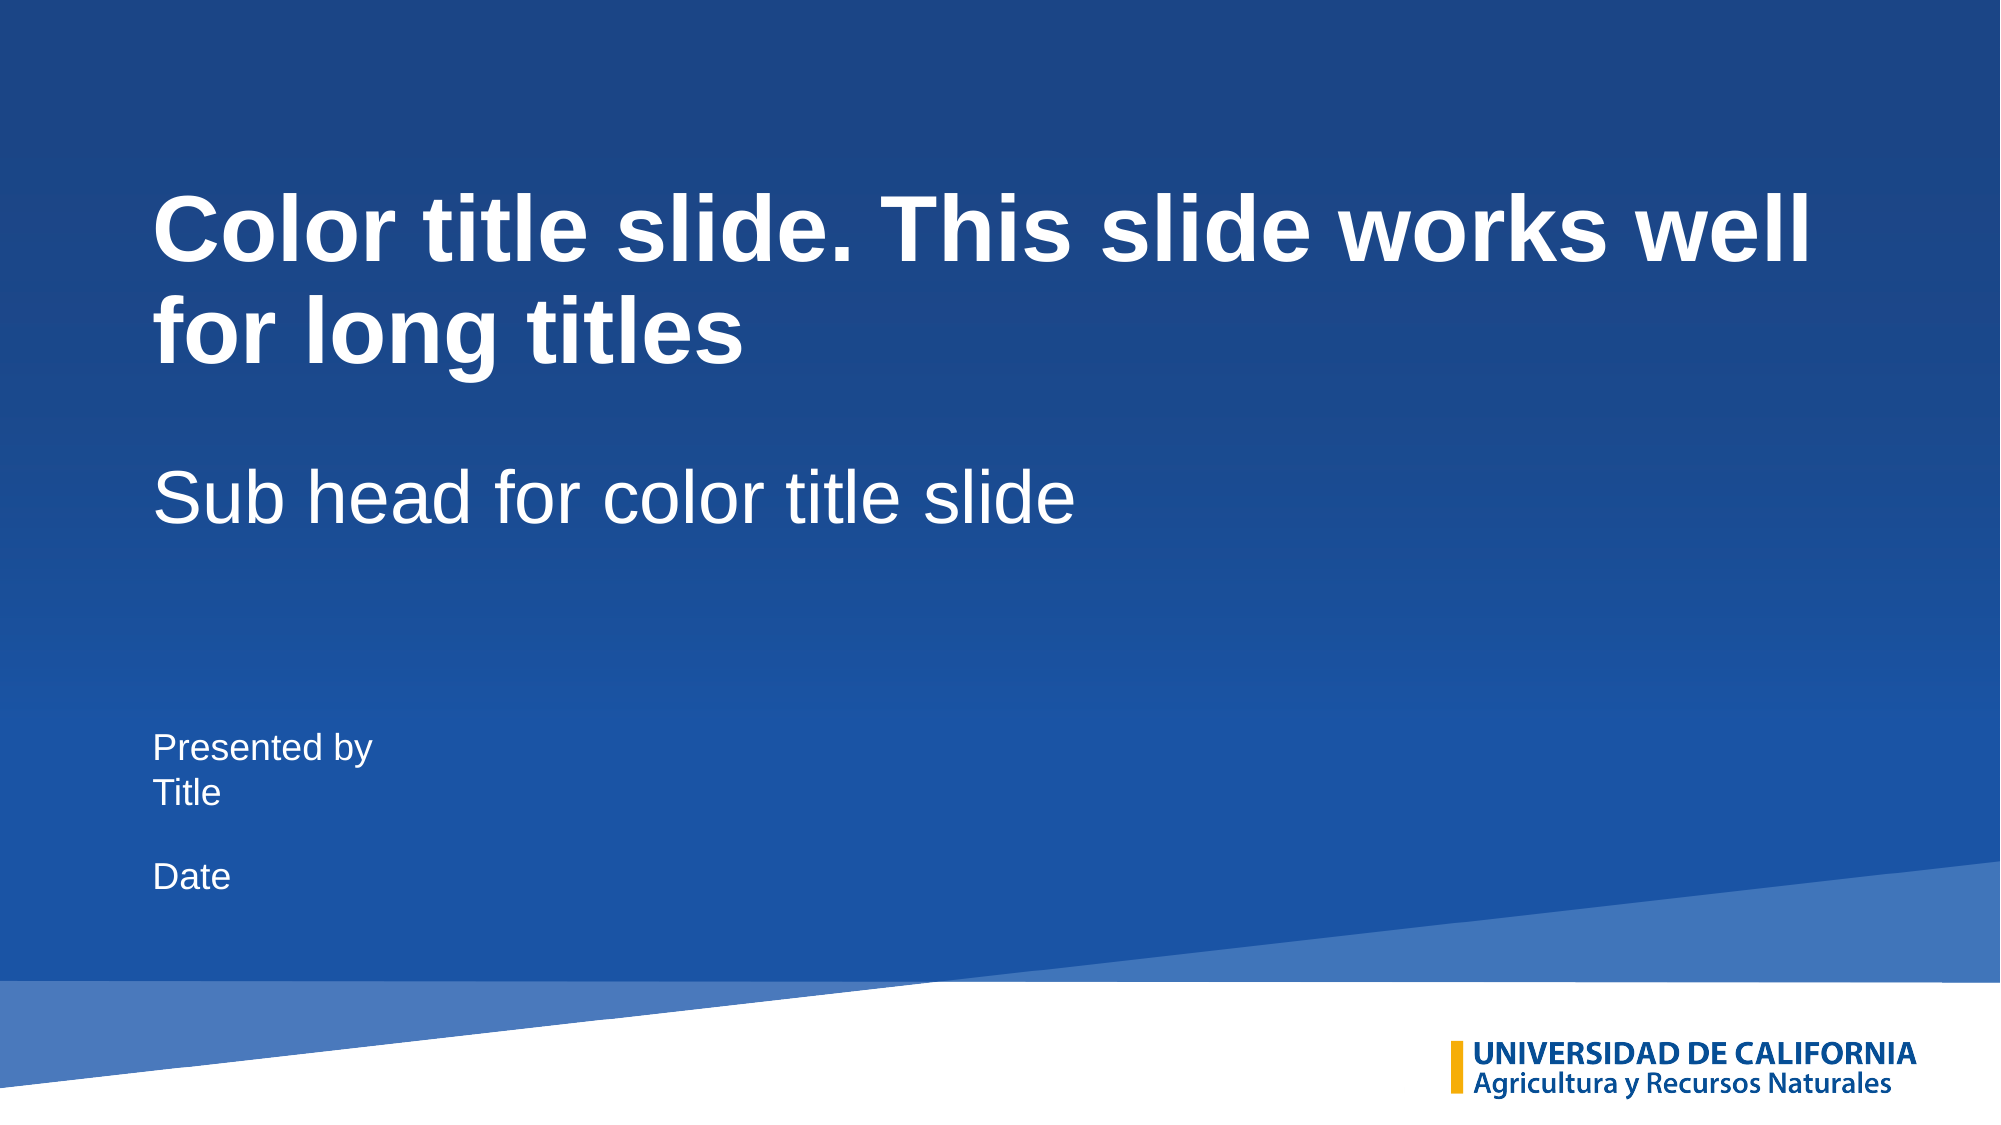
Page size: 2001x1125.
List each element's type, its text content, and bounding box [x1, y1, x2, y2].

title Color title slide. This slide works well for long titles [137, 173, 1863, 391]
list Presented by Title [137, 715, 698, 824]
list Sub head for color title slide [137, 451, 1494, 583]
list Date [137, 849, 607, 937]
picture [0, 0, 2000, 1125]
picture [1449, 1036, 1919, 1102]
